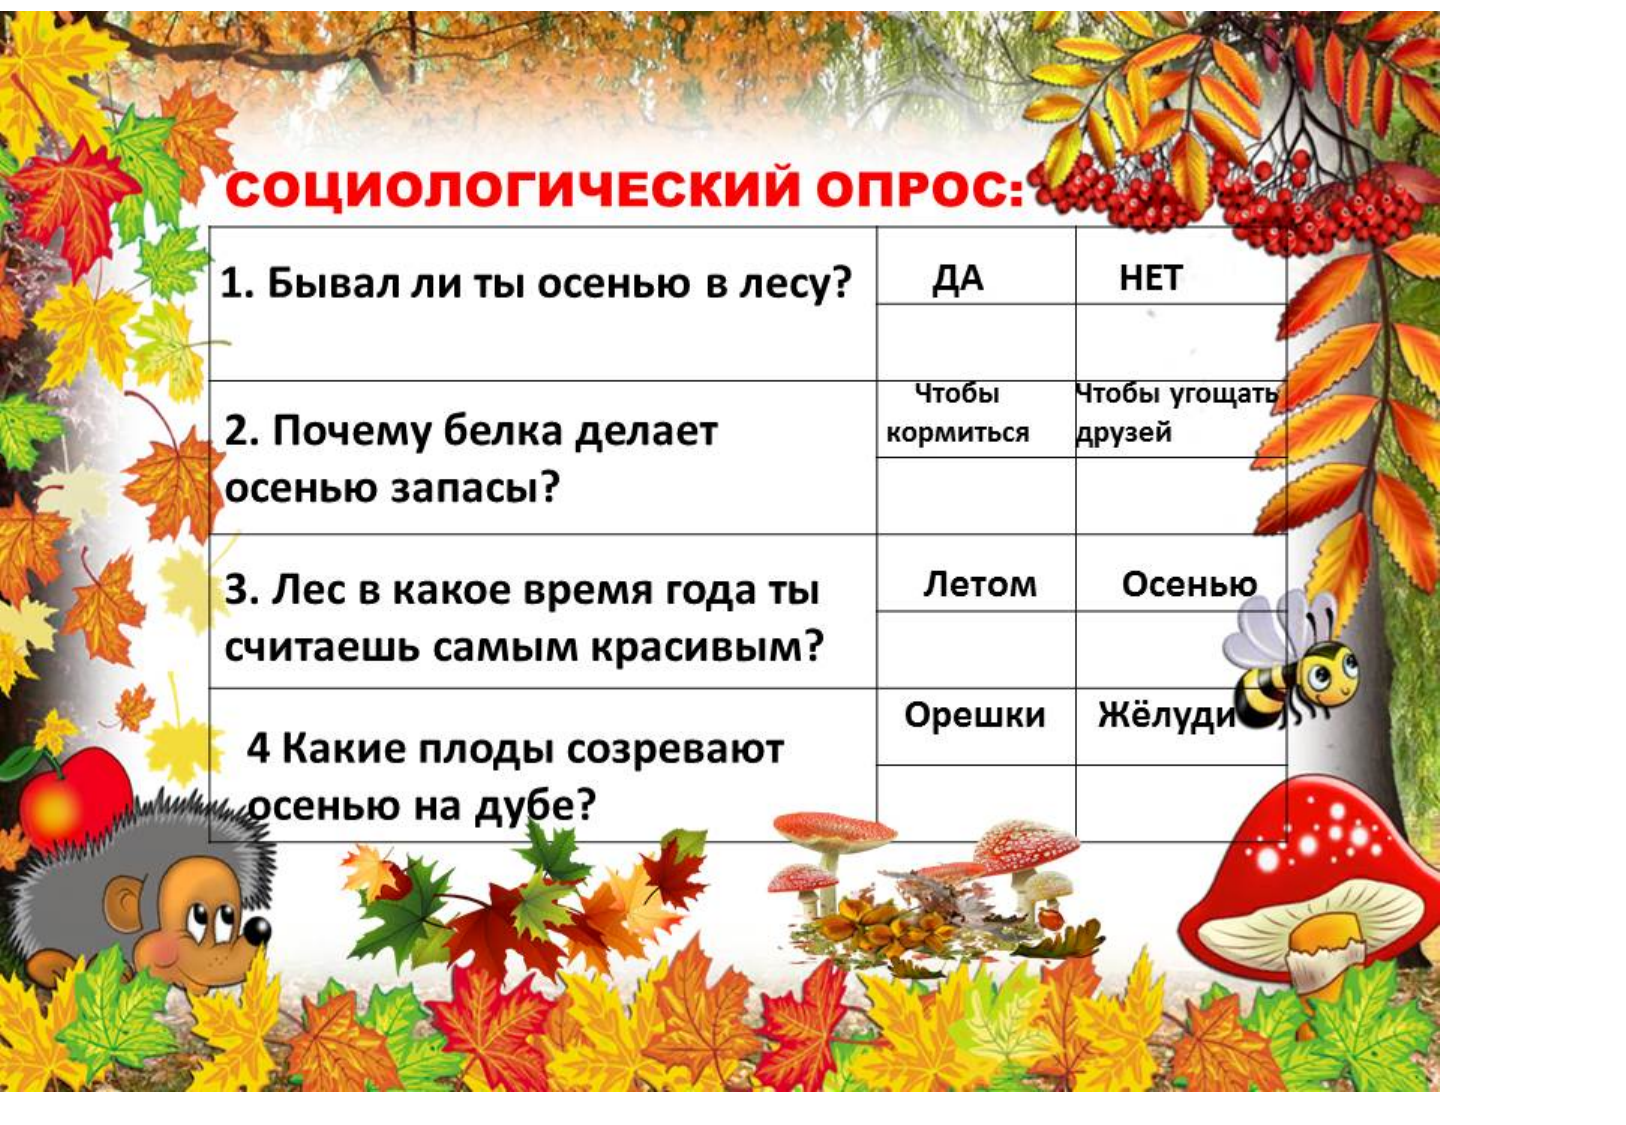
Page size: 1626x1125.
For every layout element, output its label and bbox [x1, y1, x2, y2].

list [0, 11, 1440, 1092]
